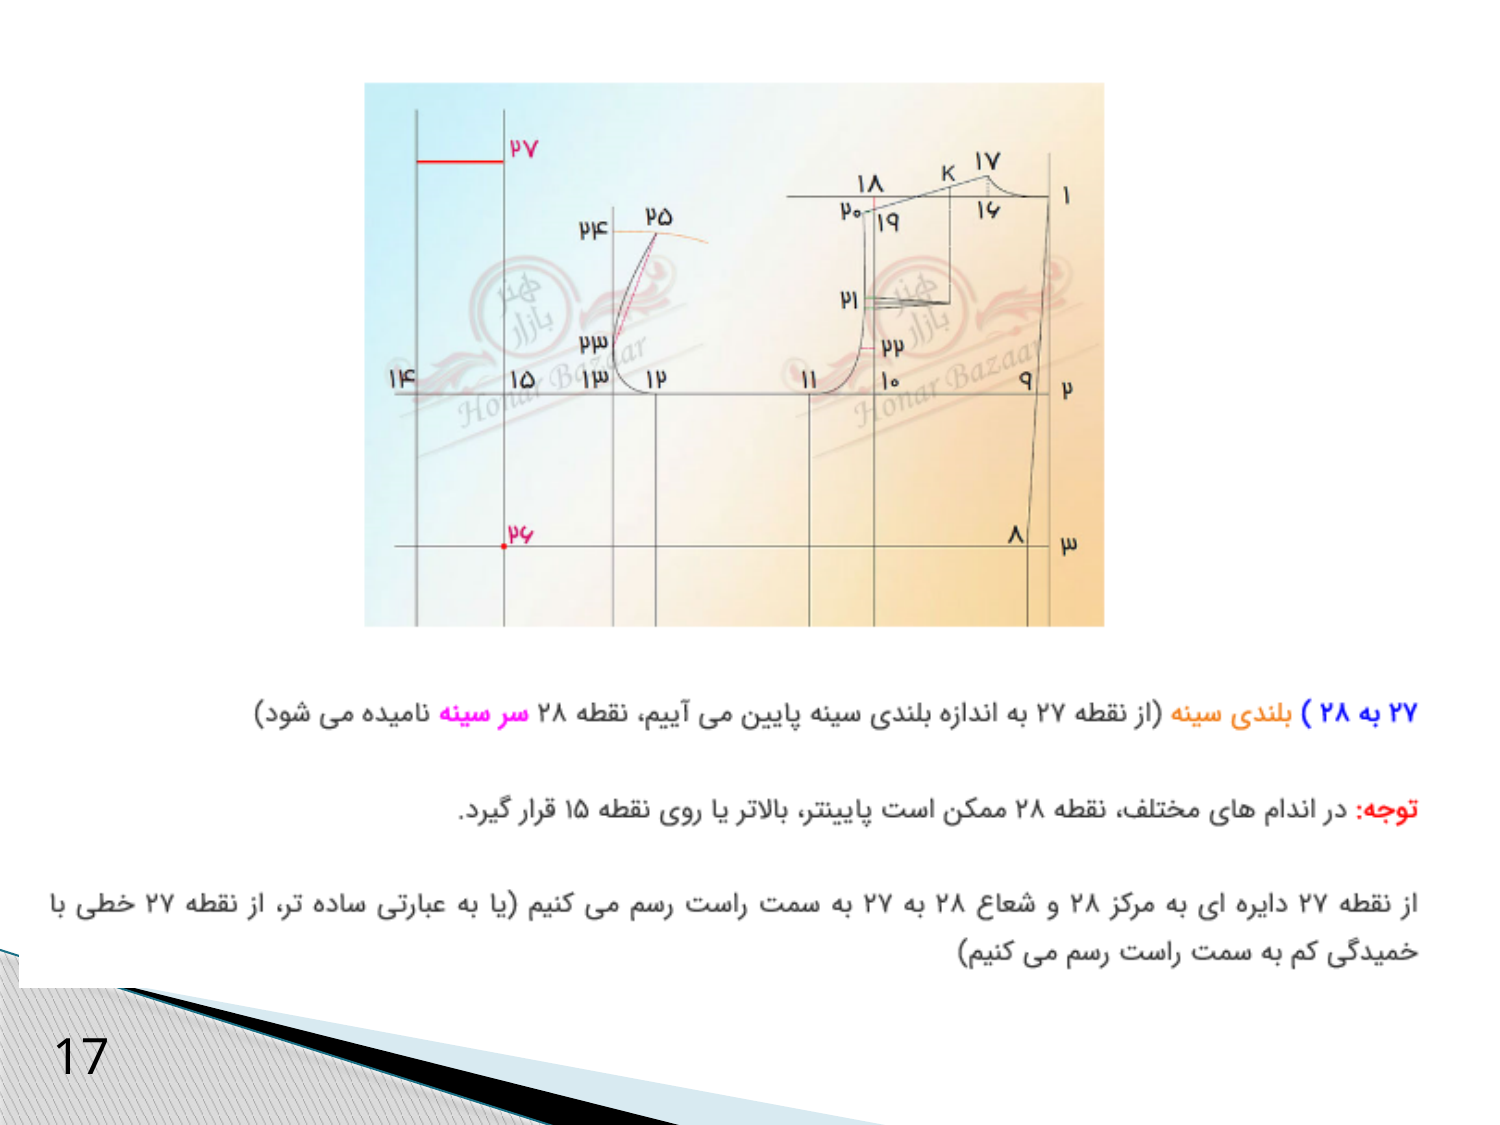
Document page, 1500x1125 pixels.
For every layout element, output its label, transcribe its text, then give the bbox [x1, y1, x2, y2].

picture [18, 37, 1495, 988]
text_box 17 [37, 1017, 138, 1093]
